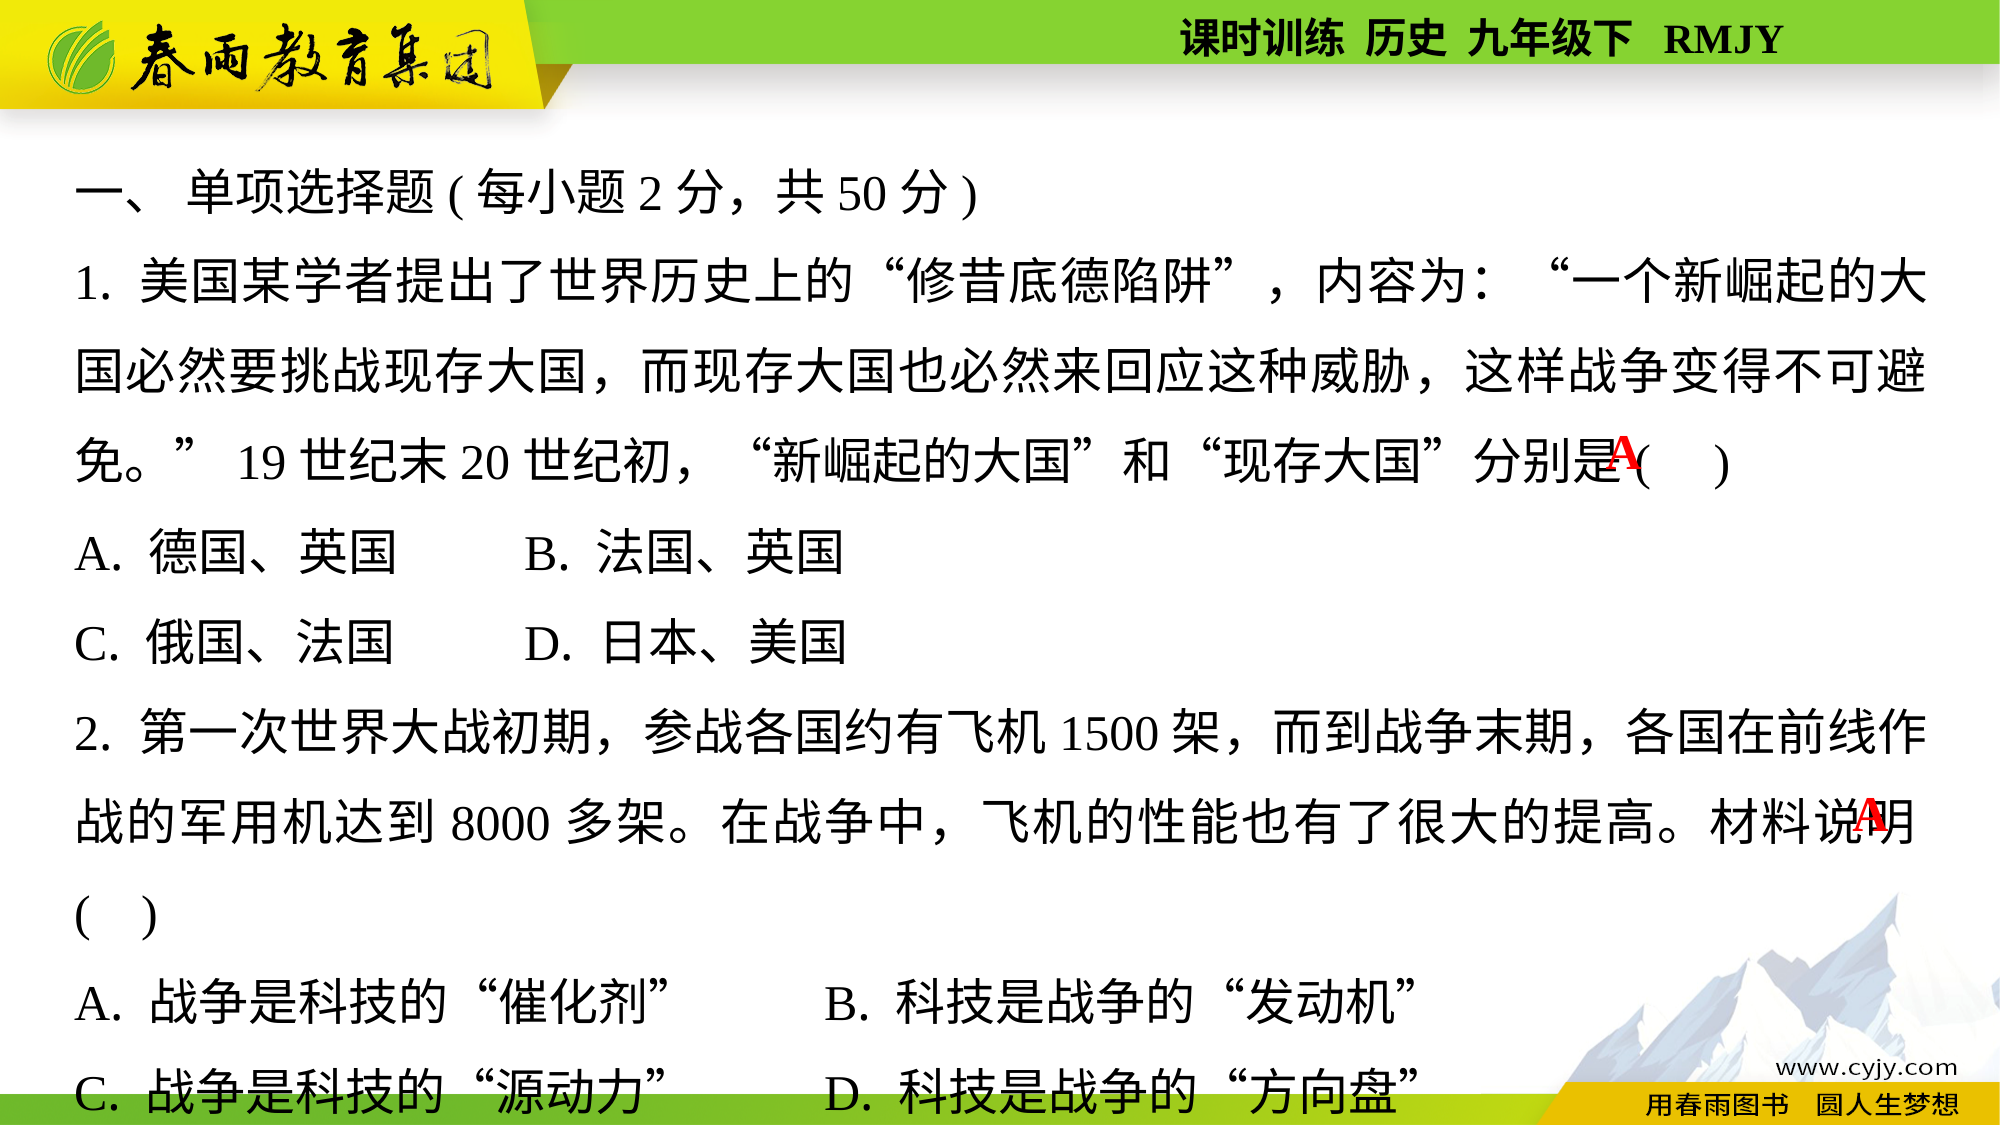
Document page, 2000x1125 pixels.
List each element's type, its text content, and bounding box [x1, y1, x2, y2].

text_box A [1837, 773, 1904, 849]
picture [0, 0, 2000, 1125]
text_box A [1590, 411, 1657, 487]
list 一、 单项选择题(每小题2分，共50分) 1. 美国某学者提出了世界历史上的“修昔底德陷阱”，内容为：“一个新崛起的大国必然要挑战现存大国，而现存大国也必然来回应这种威胁，这样战争变得不可避免。”19世纪末20世纪初，“新崛起的大国”和“现存大国”分别是( ) A. 德国、英国 B. 法国、英国 C. 俄国、法国 D. 日本、美国 2. 第一次世界大战初期，参战各国约有飞机1500架，而到战争末期，各国在前线作战的军用机达到8000多架。在战争中，飞机的性能也有了很大的提高。材料说明( ) A. 战争是科技的“催化剂” B. 科技是战争的“发动机” C. 战争是科技的“源动力” D. 科技是战争的“方向盘” [59, 122, 1944, 1047]
